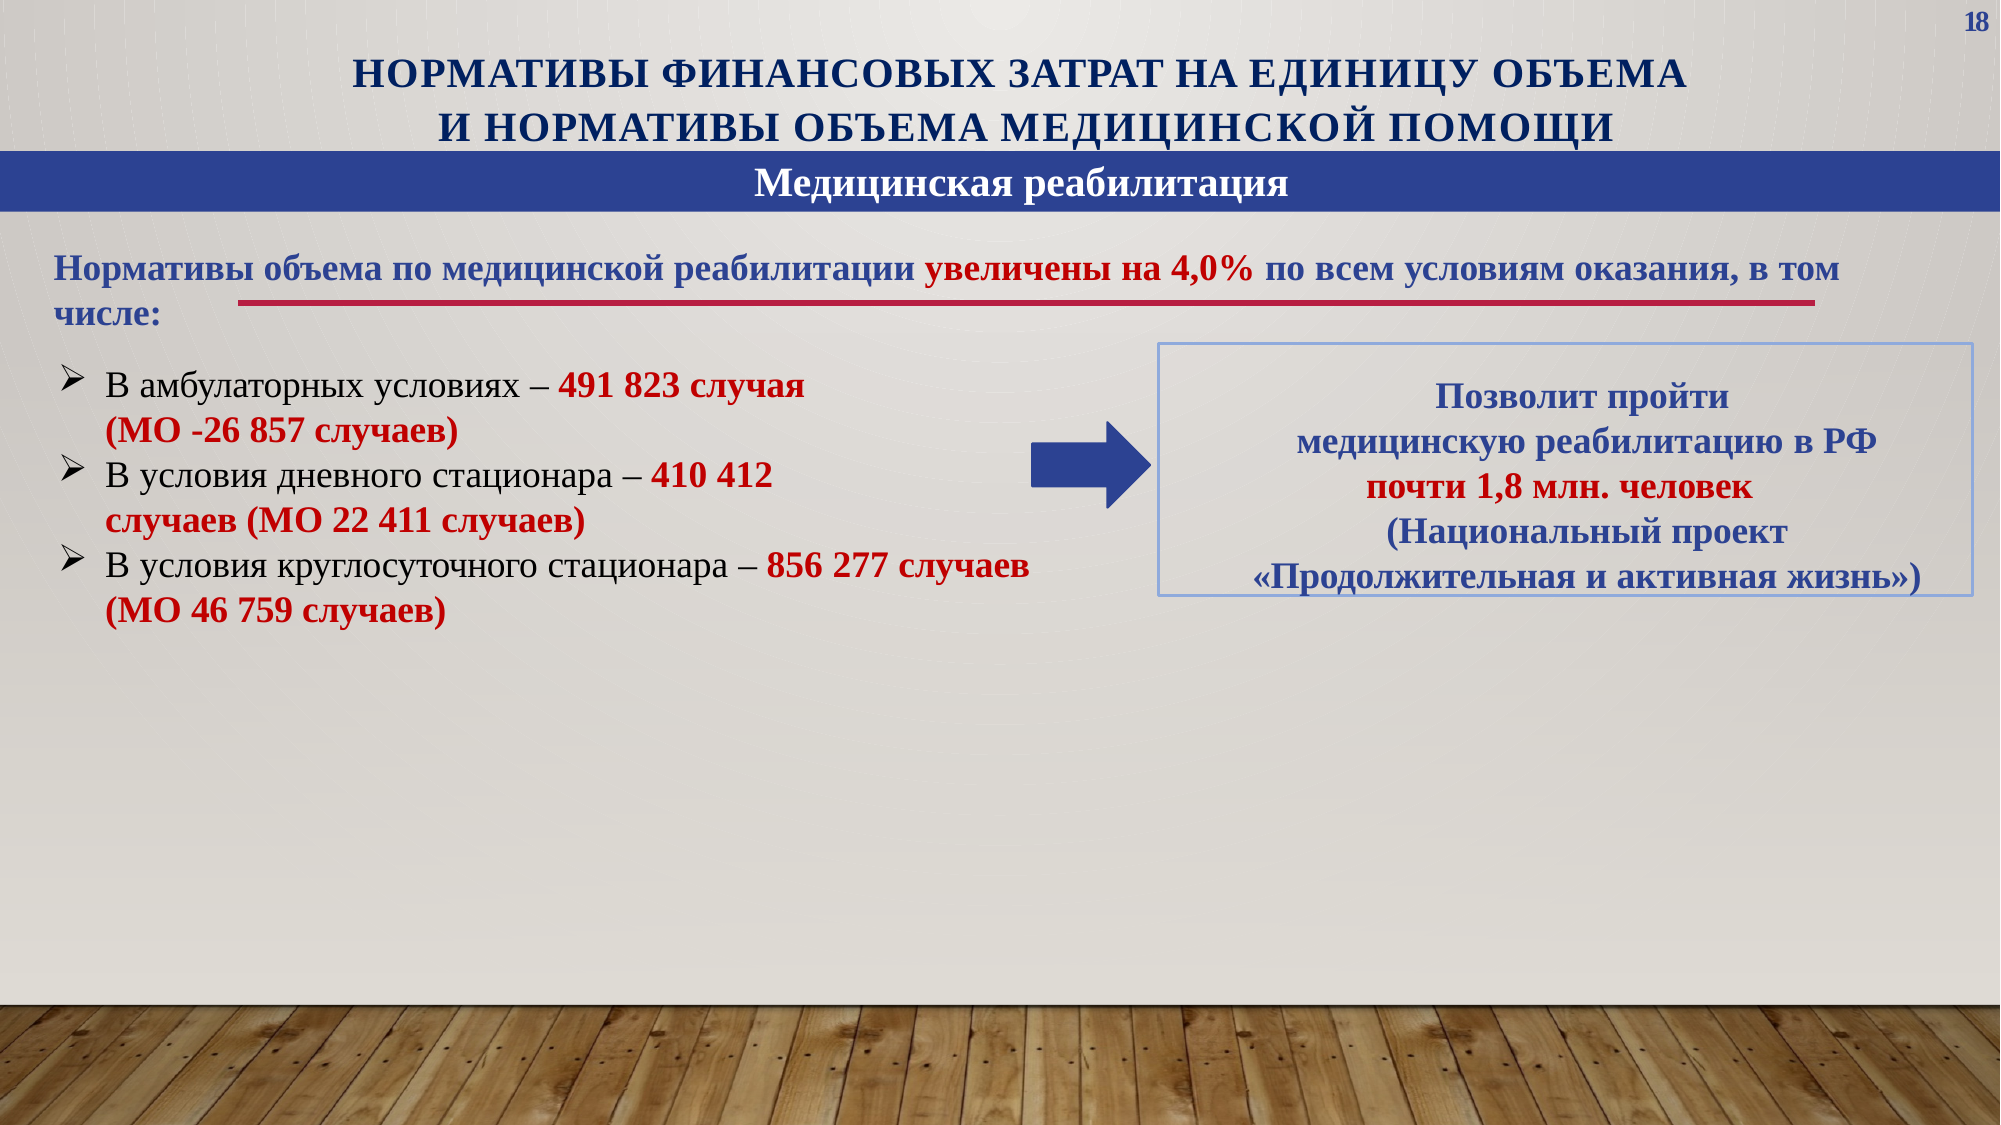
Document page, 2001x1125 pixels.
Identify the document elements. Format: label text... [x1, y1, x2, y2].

text_box Медицинская реабилитация Нормативы объема по медицинской реабилитации увеличены на 4,0% по всем условиям оказания, в том числе: [51, 152, 1957, 334]
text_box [1030, 420, 1152, 510]
text_box [0, 151, 2000, 212]
text_box 18 [1951, 0, 2000, 37]
picture [0, 1005, 2000, 1125]
text_box В условия дневного стационара – 410 412 случаев (МО 22 411 случаев) [56, 447, 910, 537]
text_box Позволит пройти медицинскую реабилитацию в РФ почти 1,8 млн. человек (Национальный проект «Продолжительная и активная жизнь») [1158, 343, 1973, 596]
text_box В условия круглосуточного стационара – 856 277 случаев (МО 46 759 случаев) [56, 537, 1038, 630]
title Нормативы финансовых затрат на единицу объема и нормативы объема медицинской помощи [237, 32, 1813, 151]
text_box В амбулаторных условиях – 491 823 случая (МО -26 857 случаев) [56, 357, 825, 447]
